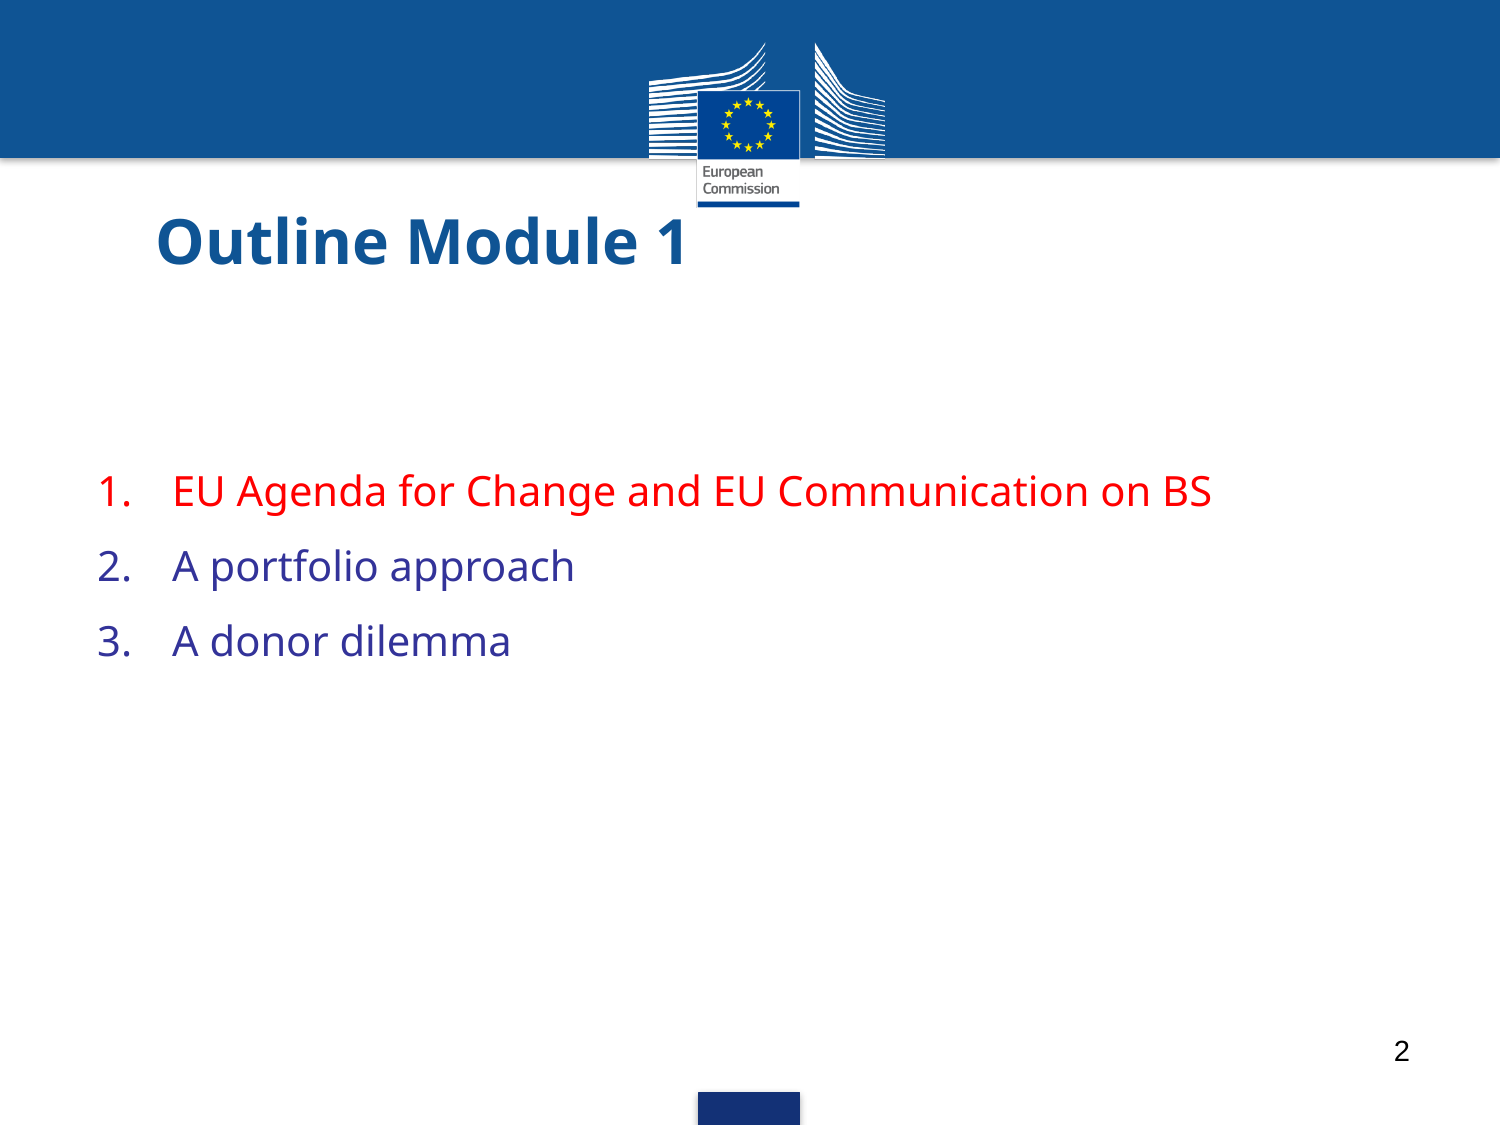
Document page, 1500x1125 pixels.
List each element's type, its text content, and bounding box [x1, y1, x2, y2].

list EU Agenda for Change and EU Communication on BS A portfolio approach A donor dilemma [81, 302, 1433, 1083]
slide_number 2 [1074, 1024, 1426, 1103]
title Outline Module 1 [81, 175, 1433, 302]
picture [649, 42, 885, 175]
